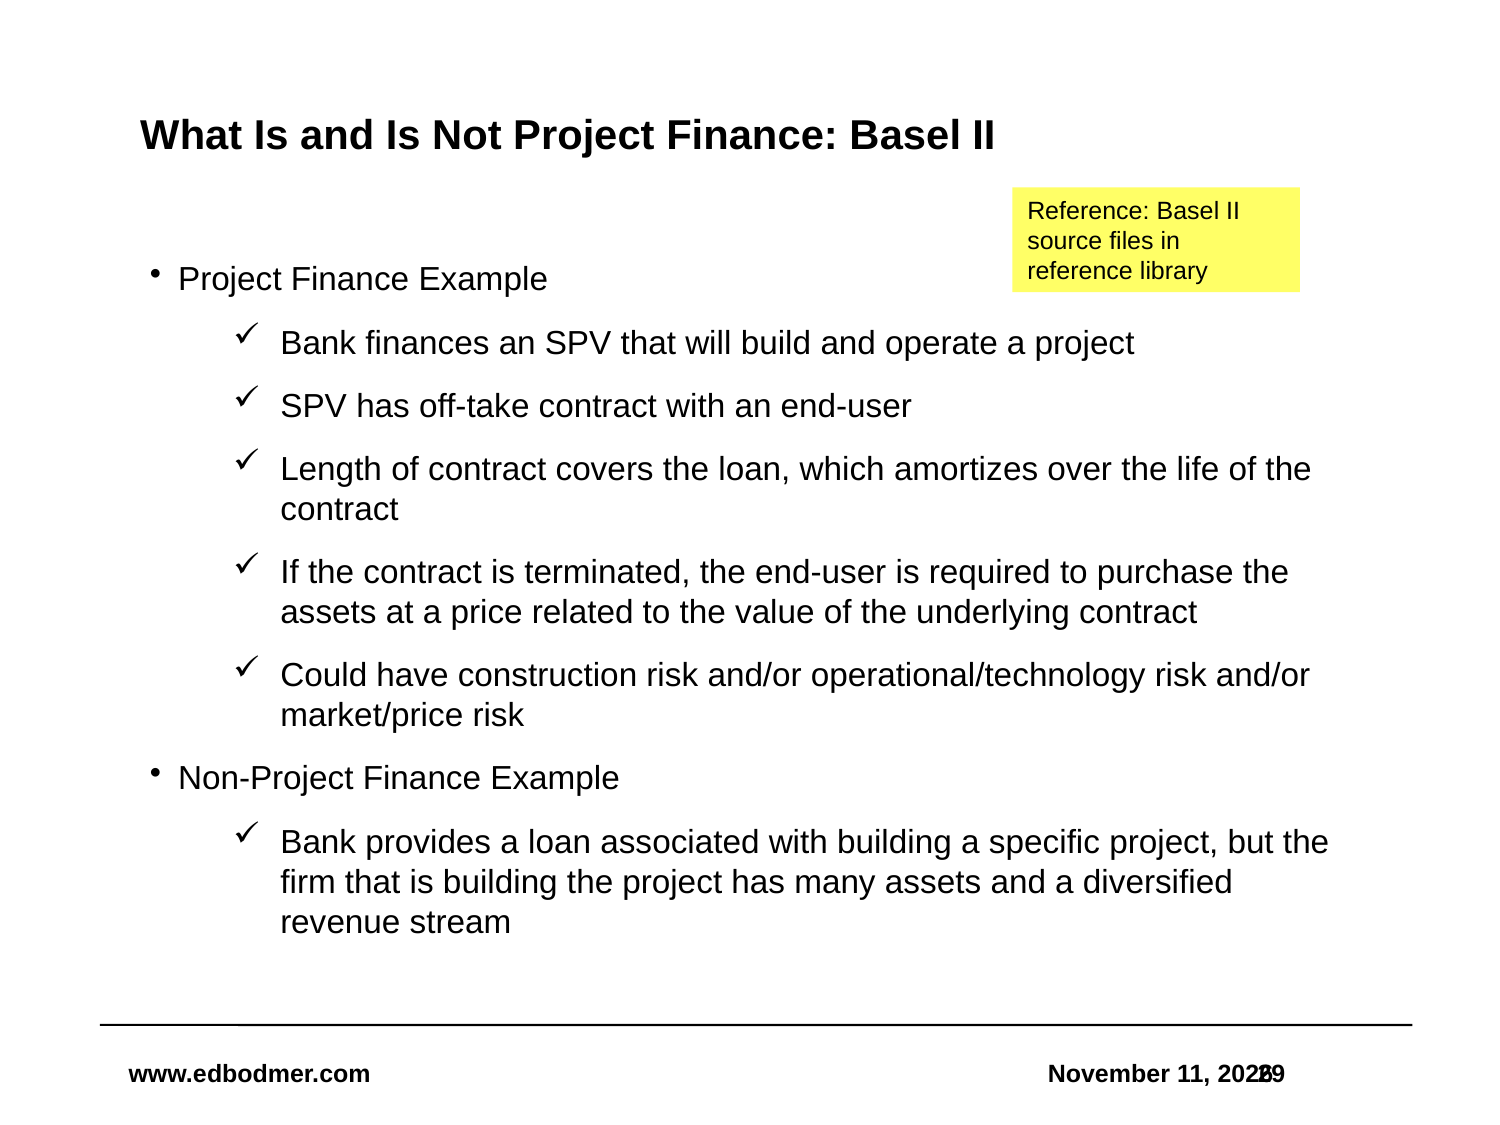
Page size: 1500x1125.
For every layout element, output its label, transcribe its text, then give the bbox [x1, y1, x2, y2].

title What Is and Is Not Project Finance: Basel II [124, 99, 1288, 226]
list Project Finance Example Bank finances an SPV that will build and operate a project SPV has off-take contract with an end-user Length of contract covers the loan, which amortizes over the life of the contract If the contract is terminated, the end-user is required to purchase the assets at a price related to the value of the underlying contract Could have construction risk and/or operational/technology risk and/or market/price risk Non-Project Finance Example Bank provides a loan associated with building a specific project, but the firm that is building the project has many assets and a diversified revenue stream [124, 249, 1376, 1001]
text_box Reference: Basel II source files in reference library [1012, 187, 1300, 293]
